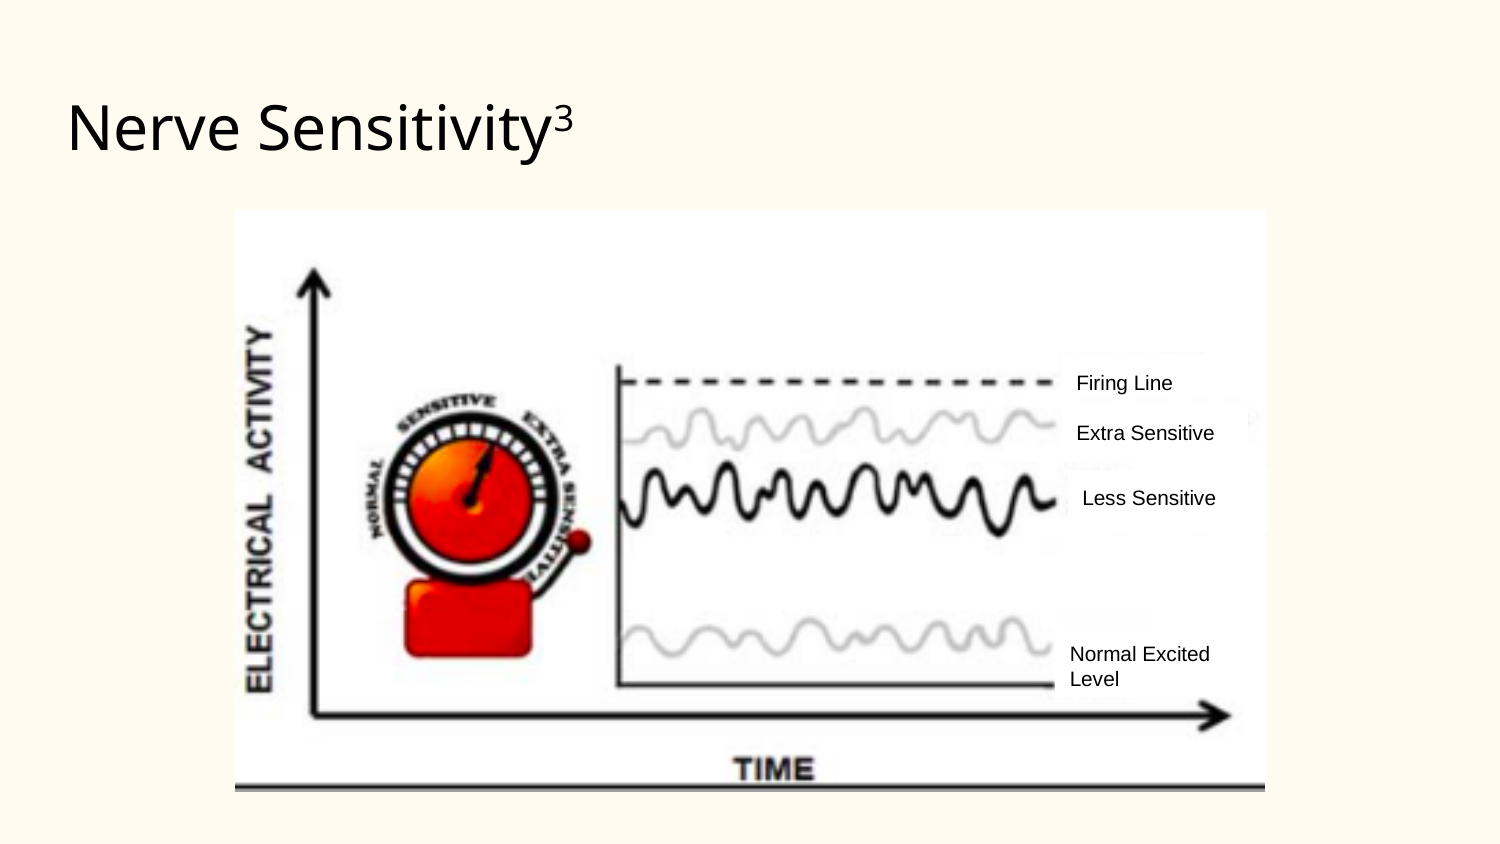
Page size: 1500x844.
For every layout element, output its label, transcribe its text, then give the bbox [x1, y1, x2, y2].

title Nerve Sensitivity3 [51, 72, 1449, 174]
picture [235, 211, 1265, 792]
